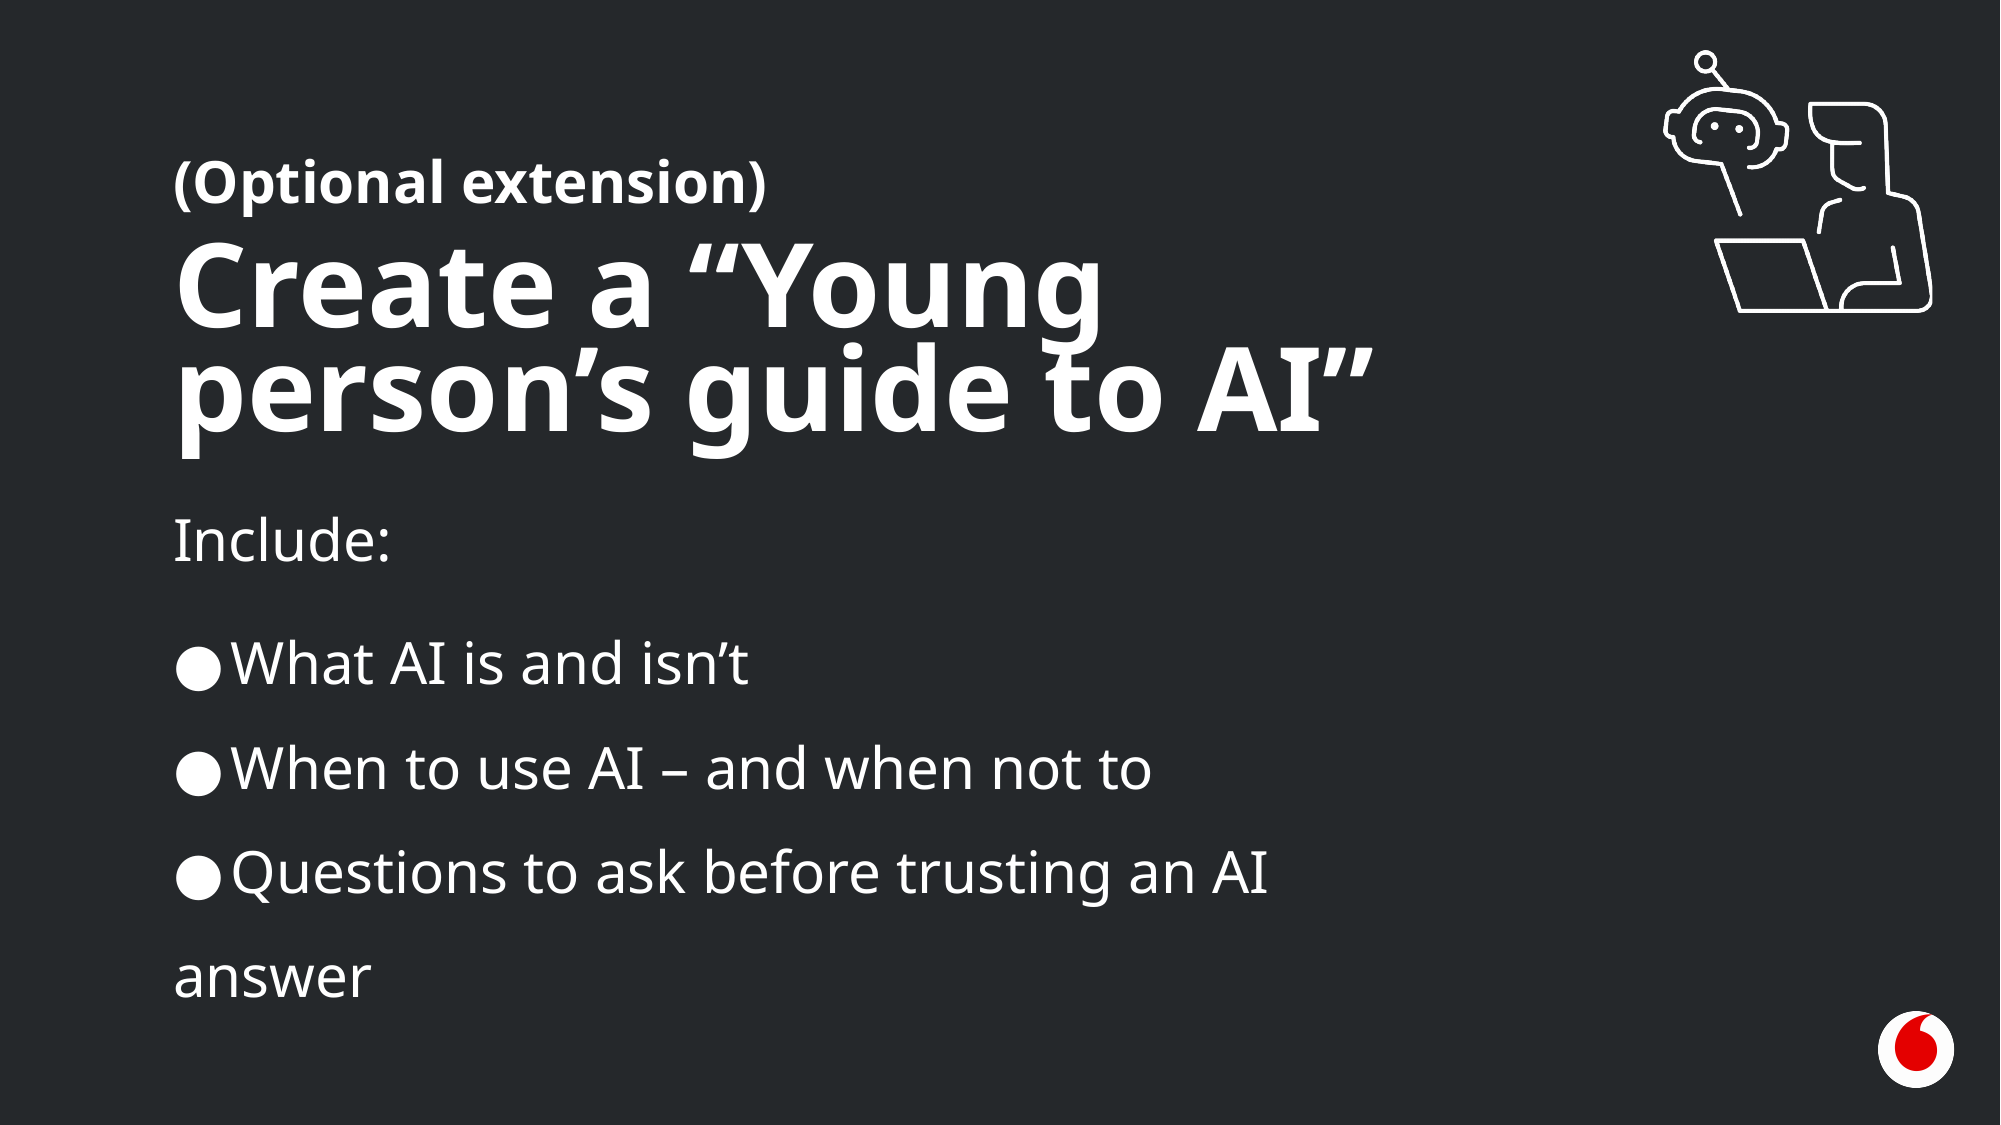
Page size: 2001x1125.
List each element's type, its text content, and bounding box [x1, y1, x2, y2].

text_box Include: [173, 510, 435, 592]
text_box (Optional extension) Create a “Young person’s guide to AI” [173, 131, 1530, 455]
picture [1662, 50, 1933, 313]
text_box ● What AI is and isn’t ● When to use AI – and when not to ● Questions to ask before trusting an AI answer [173, 592, 1350, 941]
picture [1874, 1007, 1963, 1092]
